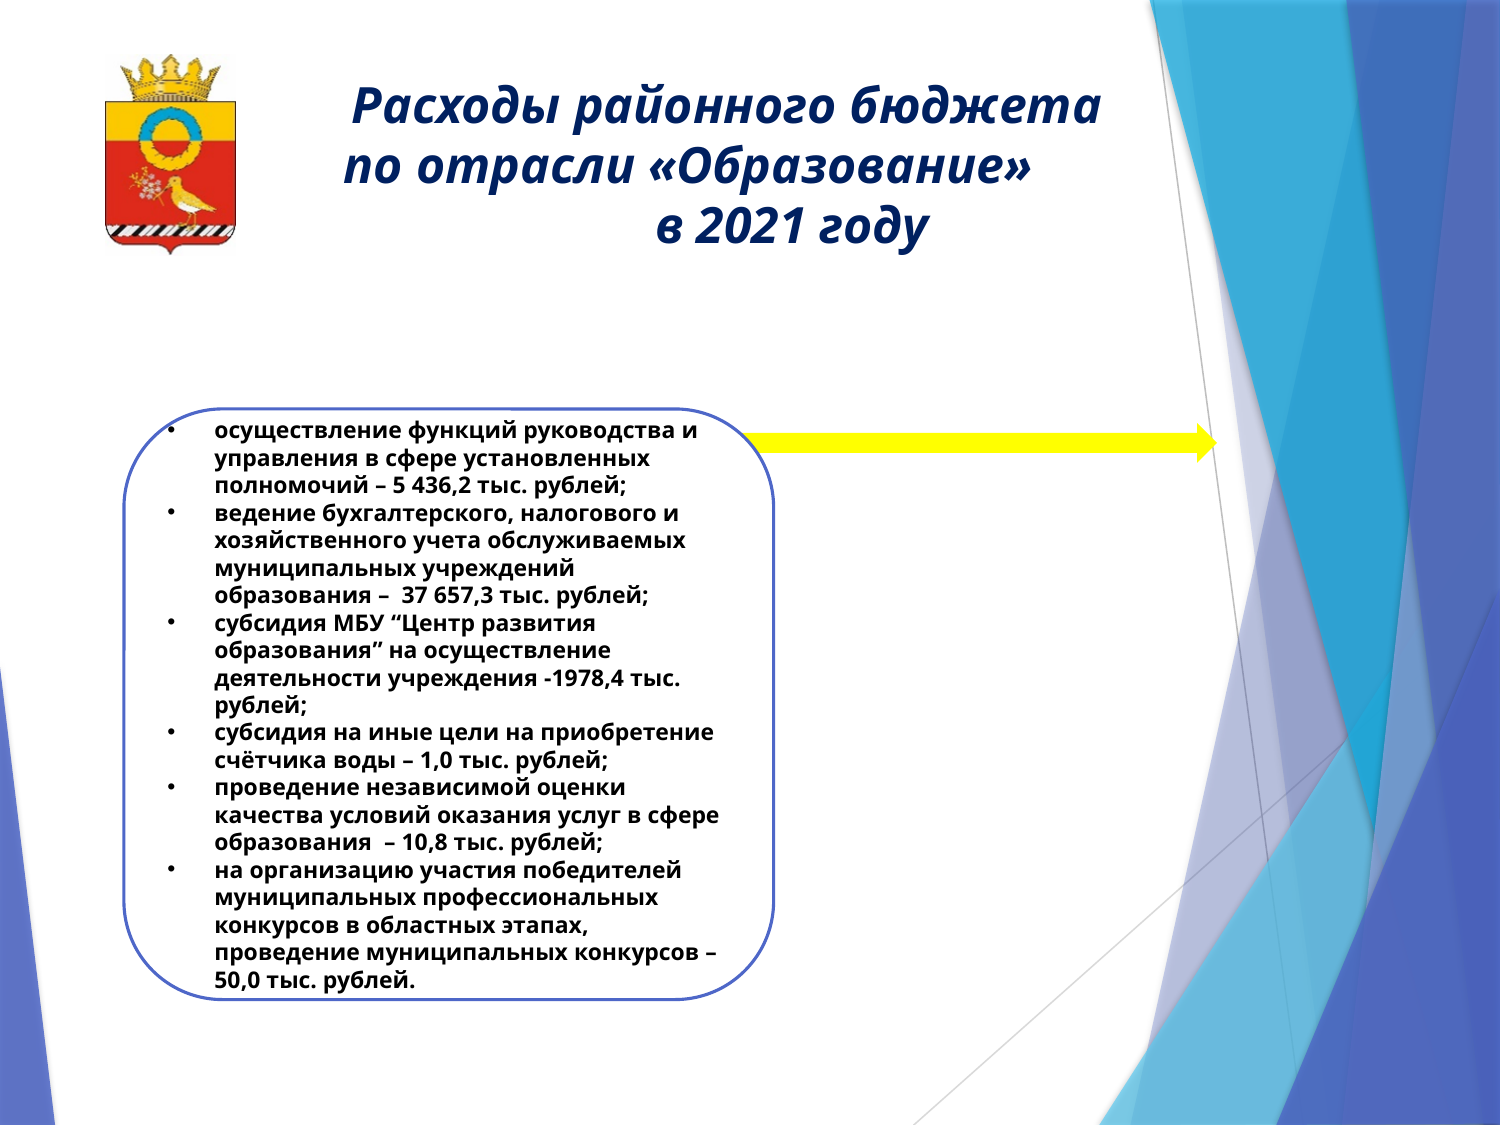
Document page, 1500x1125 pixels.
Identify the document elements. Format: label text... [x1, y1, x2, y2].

picture [105, 53, 237, 256]
title Расходы районного бюджета по отрасли «Образование» в 2021 году [324, 66, 1130, 277]
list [123, 278, 1218, 1000]
